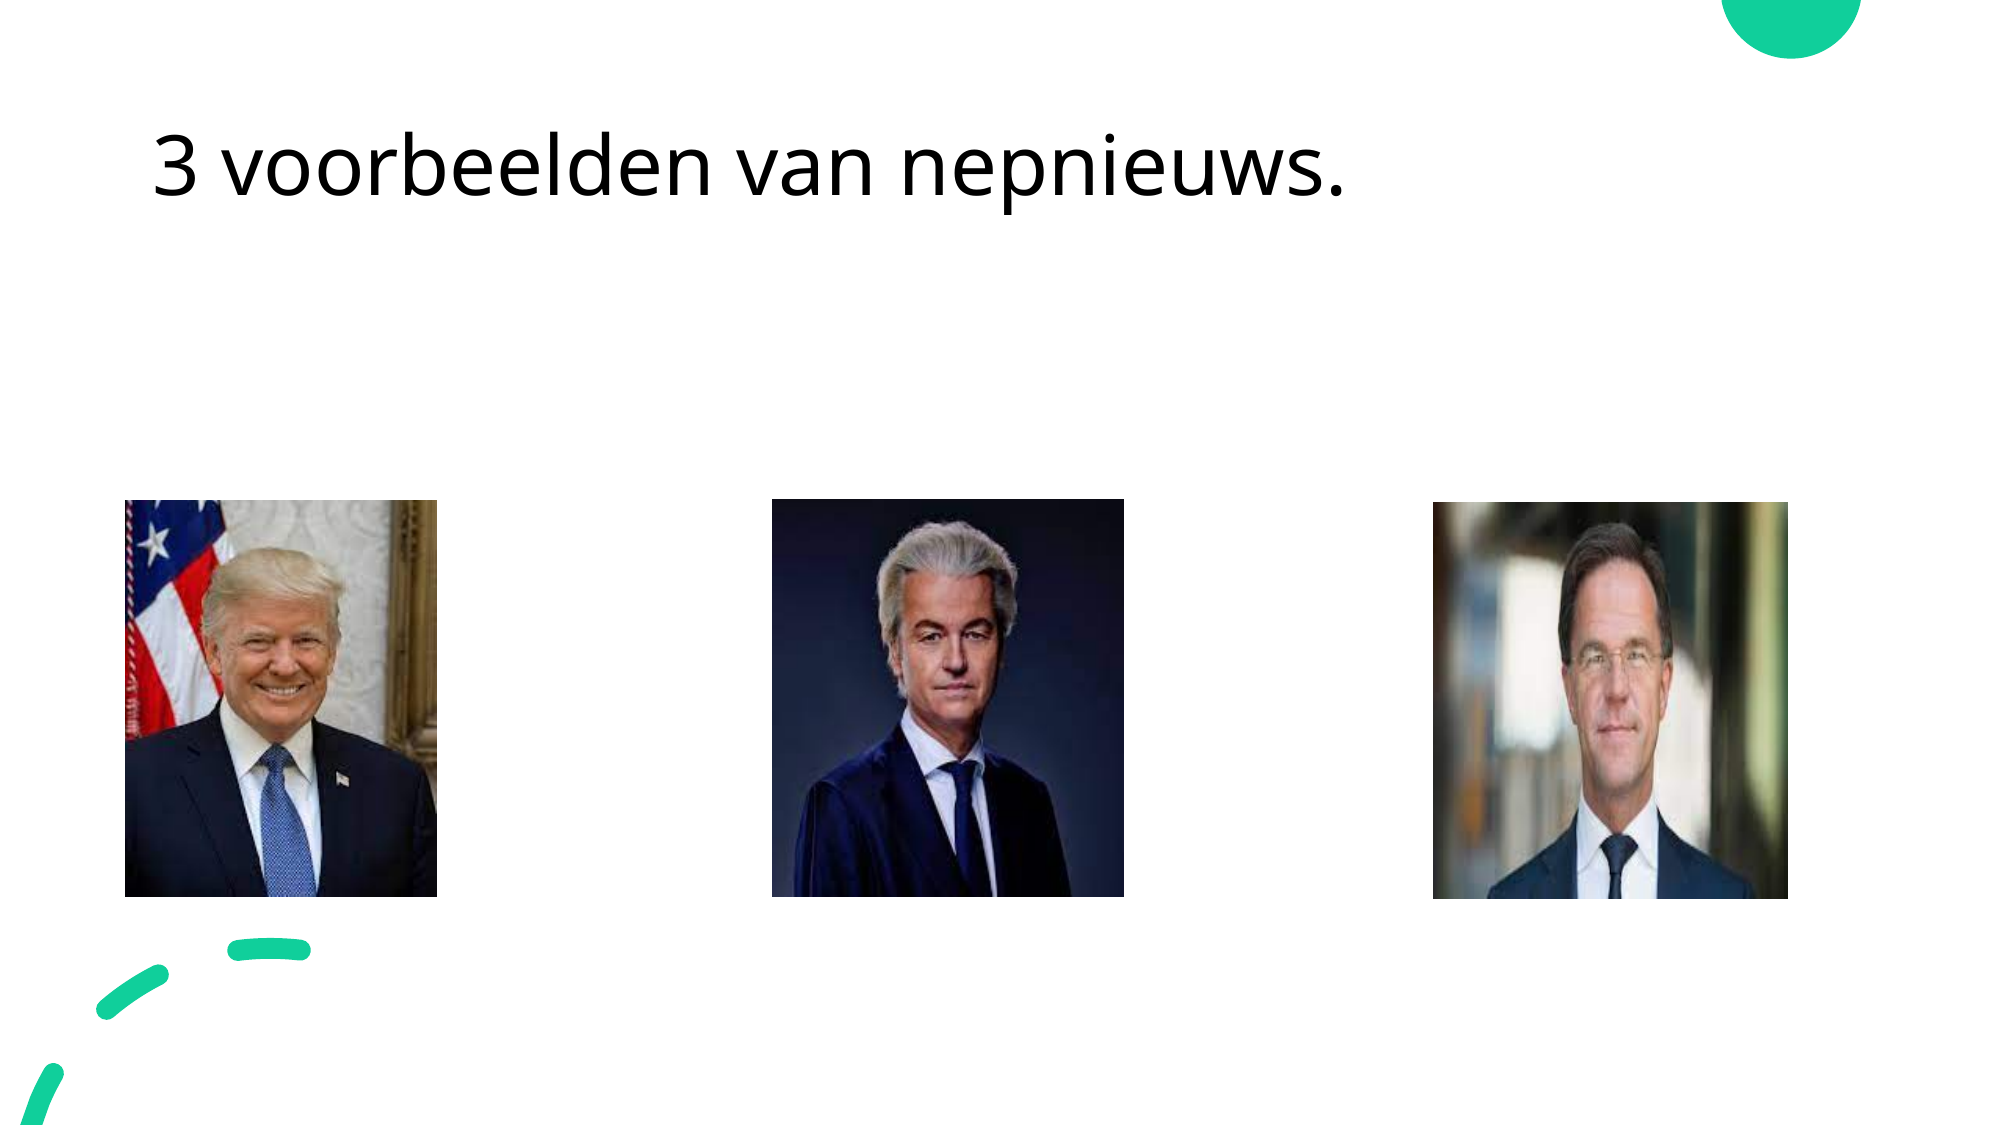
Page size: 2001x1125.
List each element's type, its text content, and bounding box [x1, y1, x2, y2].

title 3 voorbeelden van nepnieuws. [137, 59, 1863, 278]
picture [772, 499, 1124, 897]
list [125, 500, 437, 897]
picture [1433, 502, 1788, 899]
